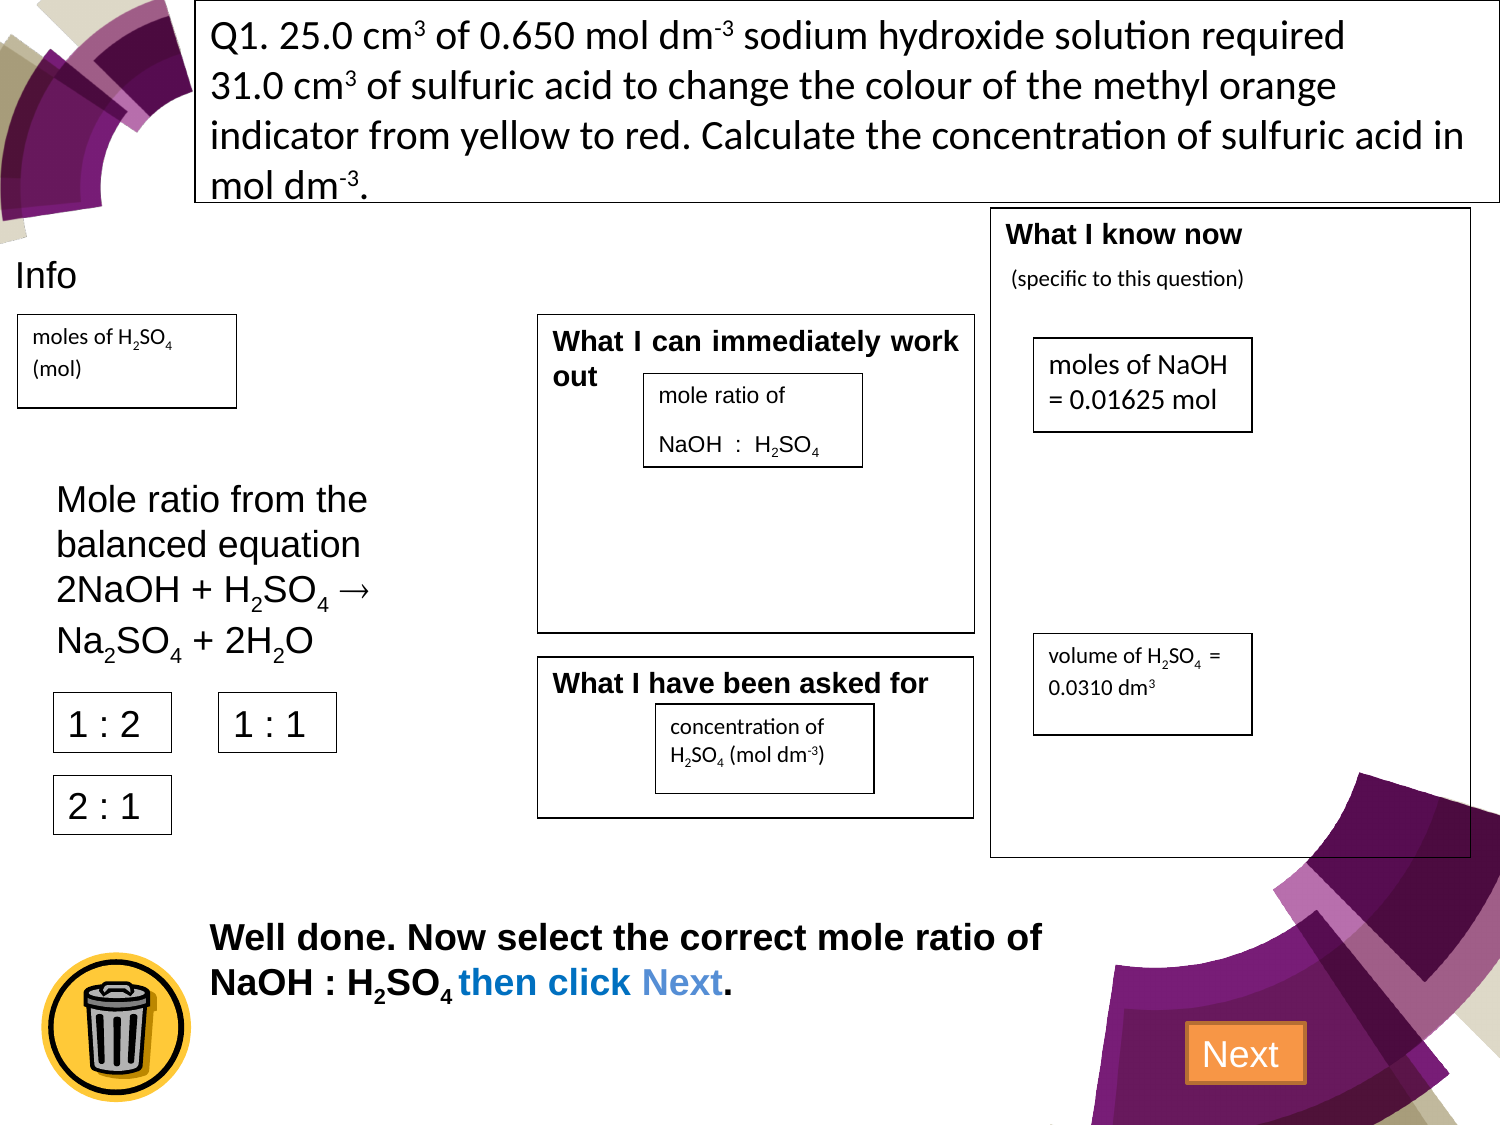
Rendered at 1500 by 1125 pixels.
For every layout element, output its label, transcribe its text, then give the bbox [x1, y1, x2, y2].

text_box 1 : 2 [53, 692, 172, 753]
text_box What I know now (specific to this question) [990, 208, 1471, 858]
text_box Info [0, 243, 520, 304]
text_box What I can immediately work out [537, 314, 975, 634]
text_box volume of H2SO4 = 0.0310 dm3 [1033, 633, 1253, 735]
text_box concentration of H2SO4 (mol dm-3) [655, 704, 875, 794]
text_box 2 : 1 [53, 775, 172, 835]
text_box Next [1185, 1021, 1307, 1085]
text_box mole ratio of NaOH : H2SO4 [643, 373, 863, 468]
text_box Q1. 25.0 cm3 of 0.650 mol dm-3 sodium hydroxide solution required 31.0 cm3 of sulfuric acid to change the colour of the methyl orange indicator from yellow to red. Calculate the concentration of sulfuric acid in mol dm-3.. [194, 0, 1500, 203]
text_box 1 : 1 [218, 692, 337, 753]
text_box Well done. Now select the correct mole ratio of NaOH : H2SO4 then click Next. [194, 905, 1235, 1061]
text_box Mole ratio from the balanced equation 2NaOH + H2SO4  Na2SO4 + 2H2O [41, 467, 514, 675]
picture [41, 952, 192, 1103]
text_box moles of H2SO4 (mol) [17, 314, 237, 409]
text_box moles of NaOH = 0.01625 mol [1033, 338, 1253, 432]
picture [0, 0, 219, 243]
picture [1009, 716, 1500, 1125]
text_box What I have been asked for [537, 656, 974, 819]
